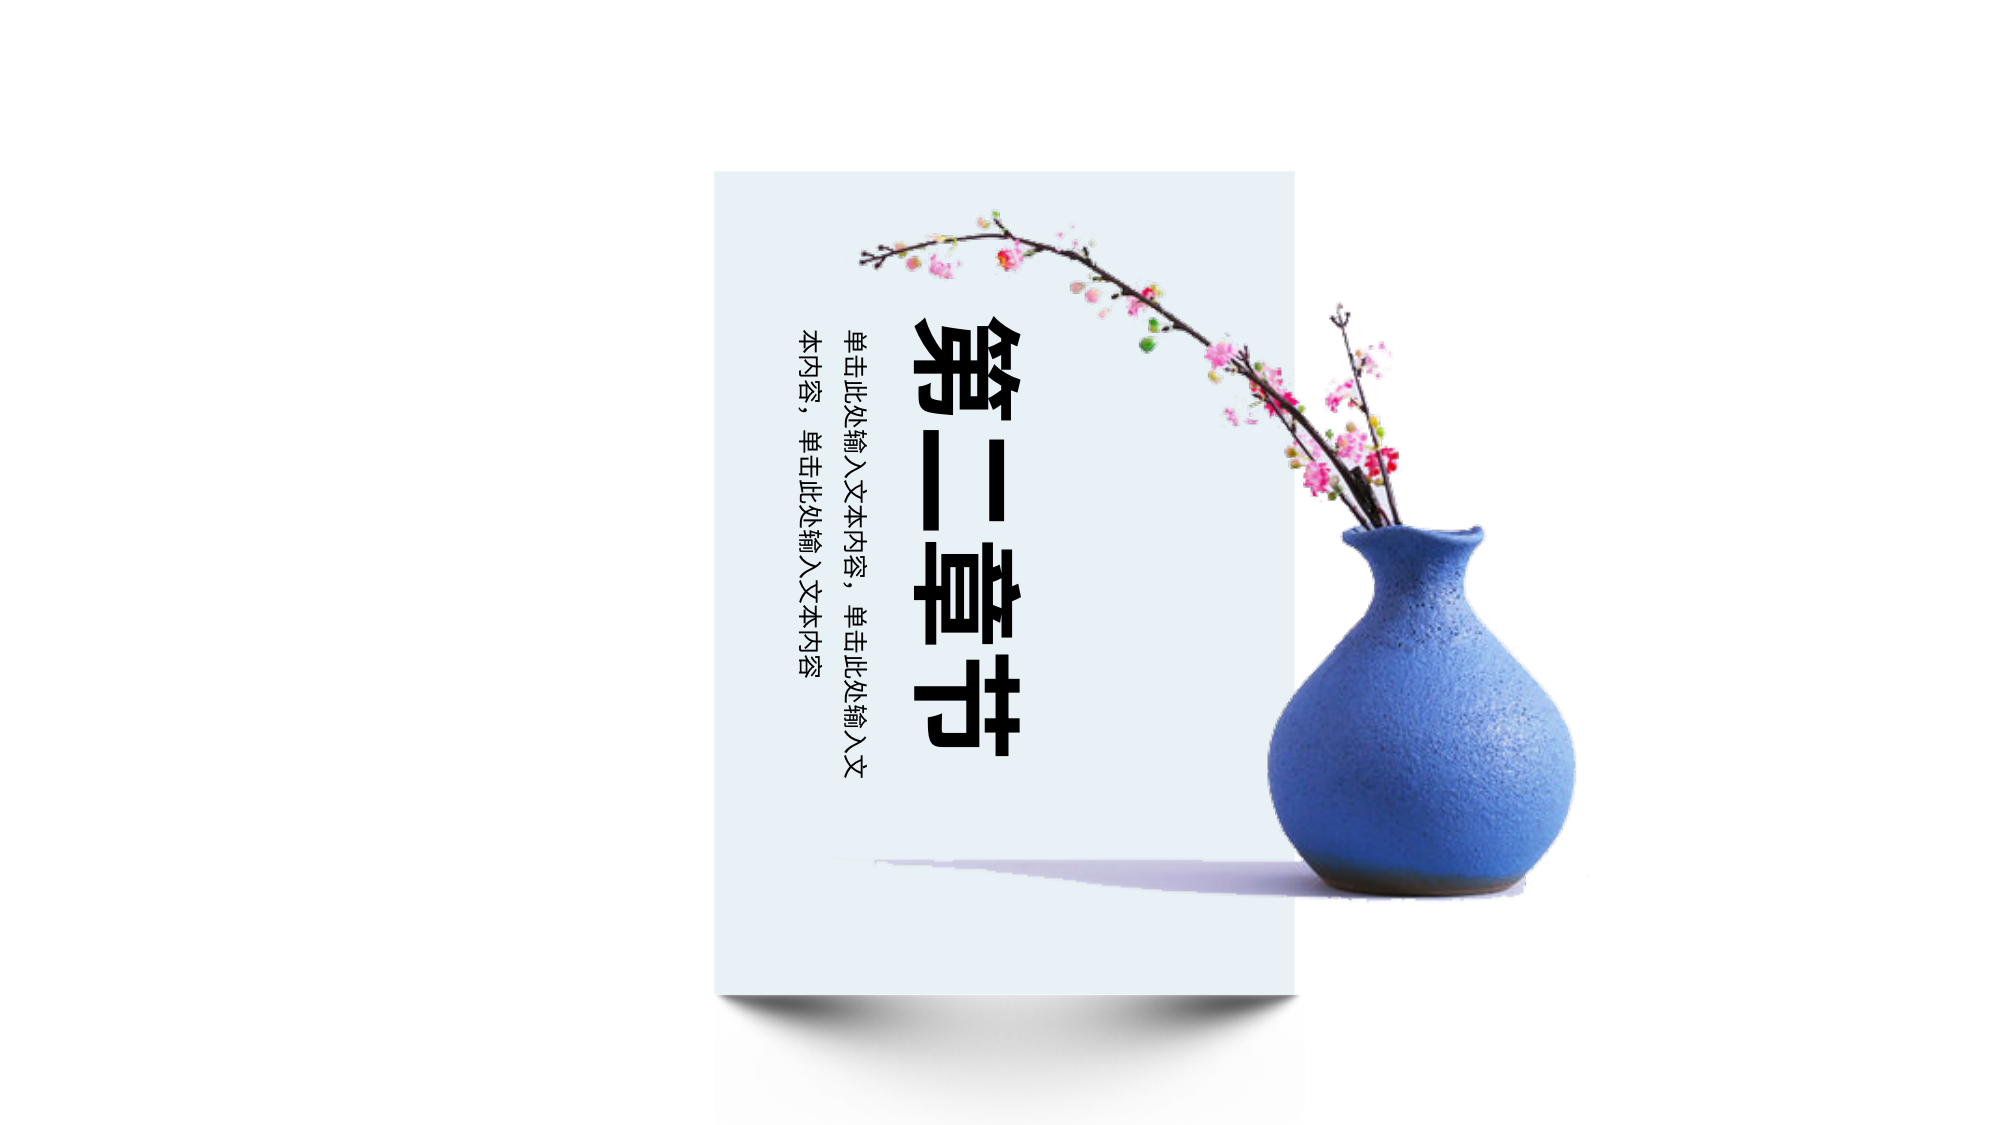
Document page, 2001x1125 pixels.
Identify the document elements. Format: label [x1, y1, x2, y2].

picture [832, 130, 1634, 931]
text_box [714, 171, 1305, 1125]
